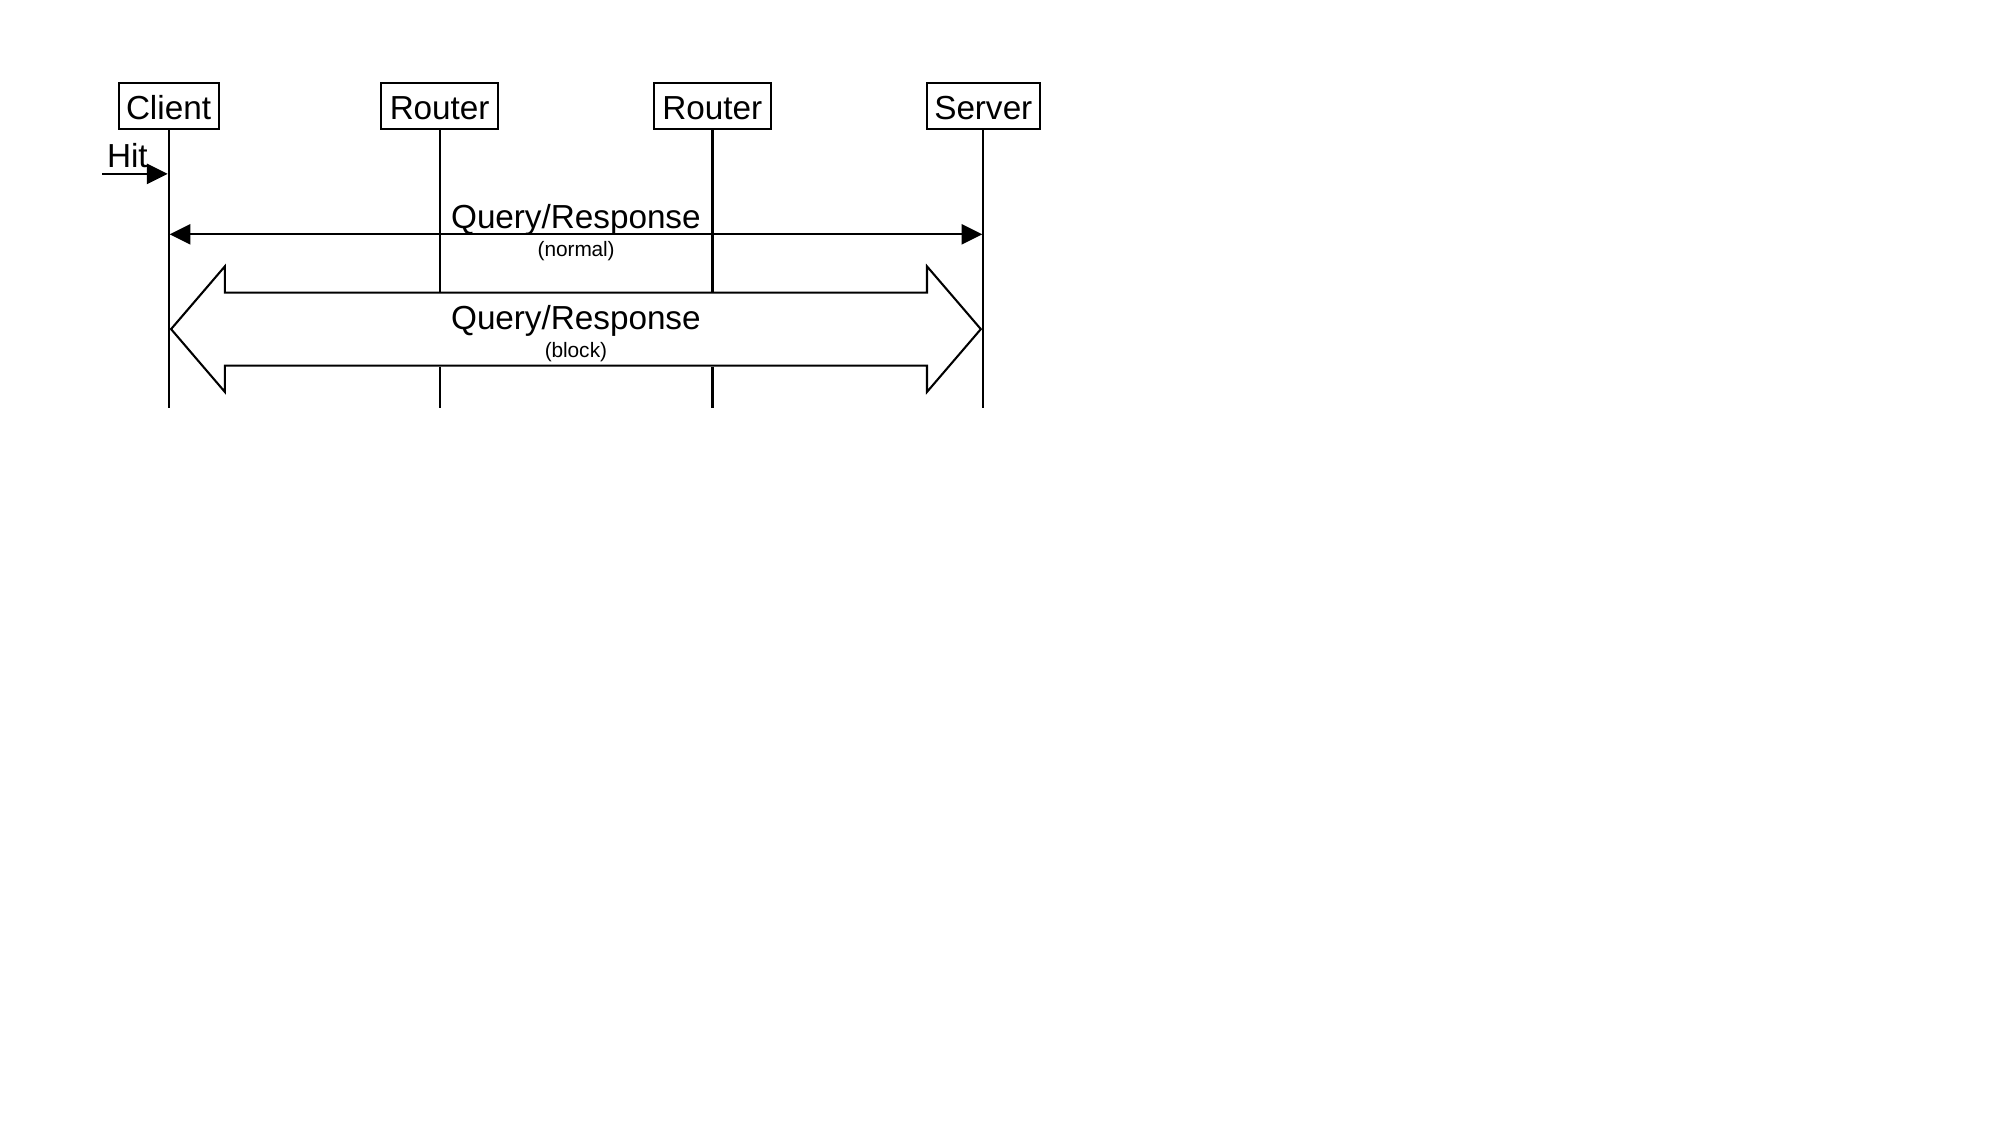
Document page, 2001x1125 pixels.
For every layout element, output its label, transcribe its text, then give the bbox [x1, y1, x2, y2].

text_box Query/Response (normal) [448, 235, 704, 261]
text_box Router [381, 83, 498, 130]
text_box Client [118, 83, 219, 130]
text_box Server [927, 83, 1040, 130]
text_box Query/Response (block) [448, 299, 704, 359]
text_box Router [654, 83, 771, 130]
text_box Query/Response (normal) [448, 195, 704, 233]
text_box [170, 264, 982, 394]
text_box [74, 74, 1082, 409]
text_box Hit [105, 135, 150, 173]
